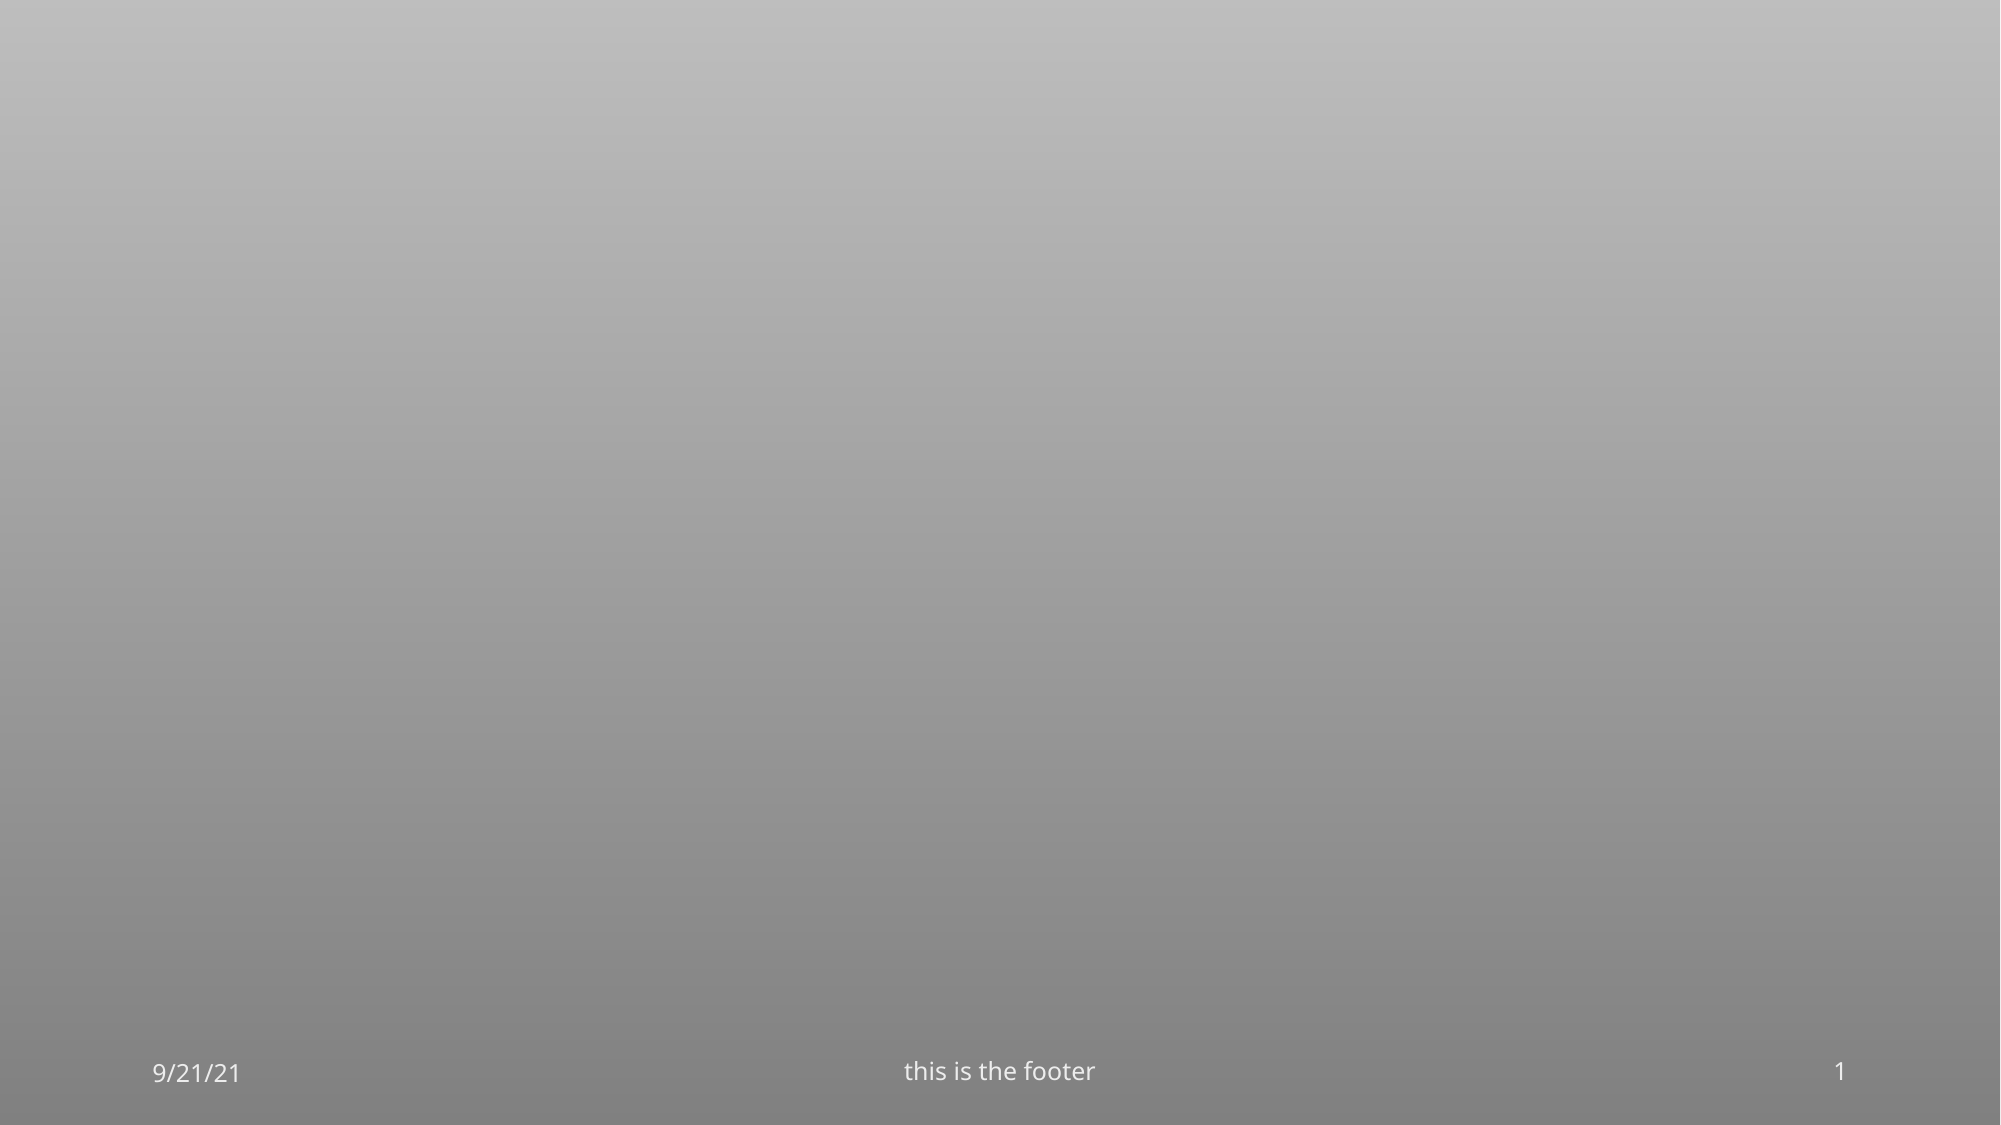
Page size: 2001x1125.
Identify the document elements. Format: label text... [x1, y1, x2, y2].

picture [0, 0, 2001, 1125]
slide_number 1 [1412, 1042, 1863, 1103]
footer this is the footer [662, 1042, 1338, 1103]
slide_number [137, 1042, 588, 1103]
